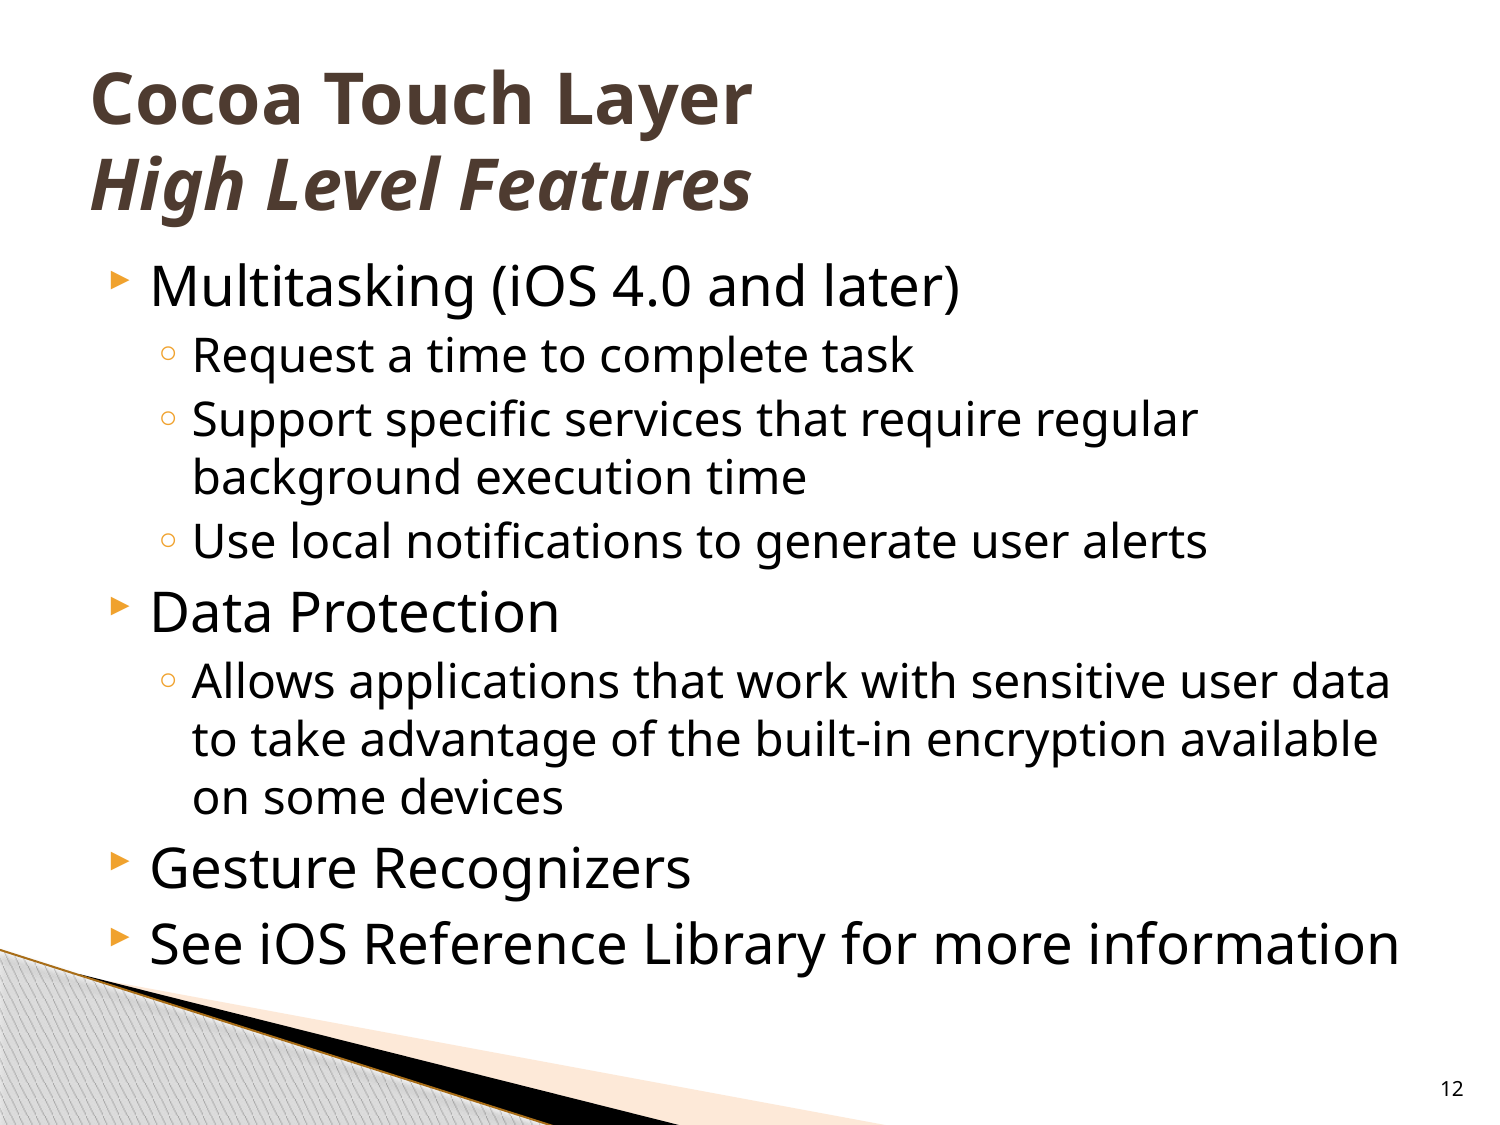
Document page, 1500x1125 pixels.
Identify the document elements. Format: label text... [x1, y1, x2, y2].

list Multitasking (iOS 4.0 and later) Request a time to complete task Support specific services that require regular background execution time Use local notifications to generate user alerts Data Protection Allows applications that work with sensitive user data to take advantage of the built-in encryption available on some devices Gesture Recognizers See iOS Reference Library for more information [75, 243, 1425, 986]
slide_number 12 [1418, 1051, 1479, 1112]
title Cocoa Touch Layer High Level Features [75, 45, 1425, 233]
